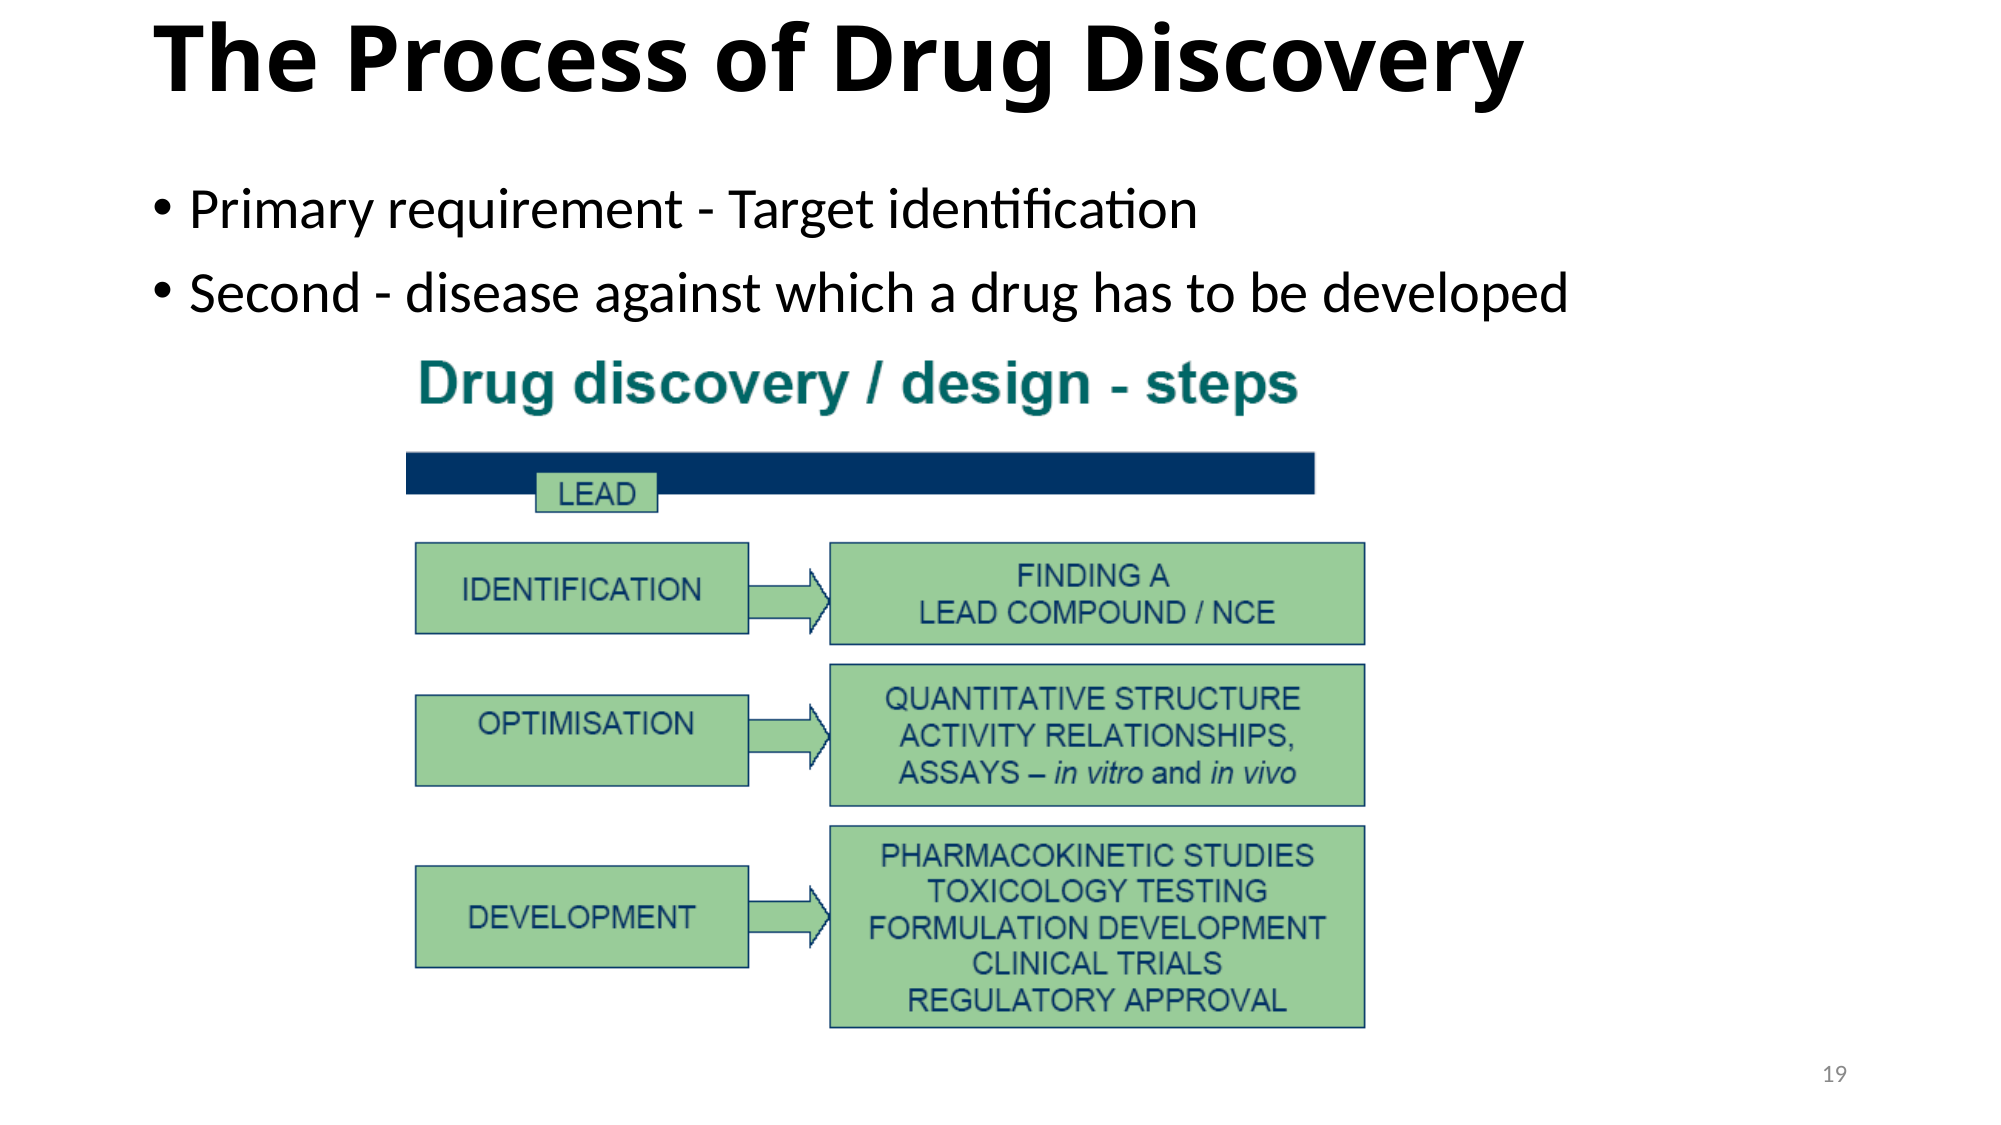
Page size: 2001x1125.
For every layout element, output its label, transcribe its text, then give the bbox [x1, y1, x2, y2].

slide_number 19 [1412, 1042, 1863, 1103]
title The Process of Drug Discovery [137, 29, 1863, 170]
picture [406, 350, 1378, 1065]
list Primary requirement - Target identification Second - disease against which a drug has to be developed [137, 170, 1863, 1014]
